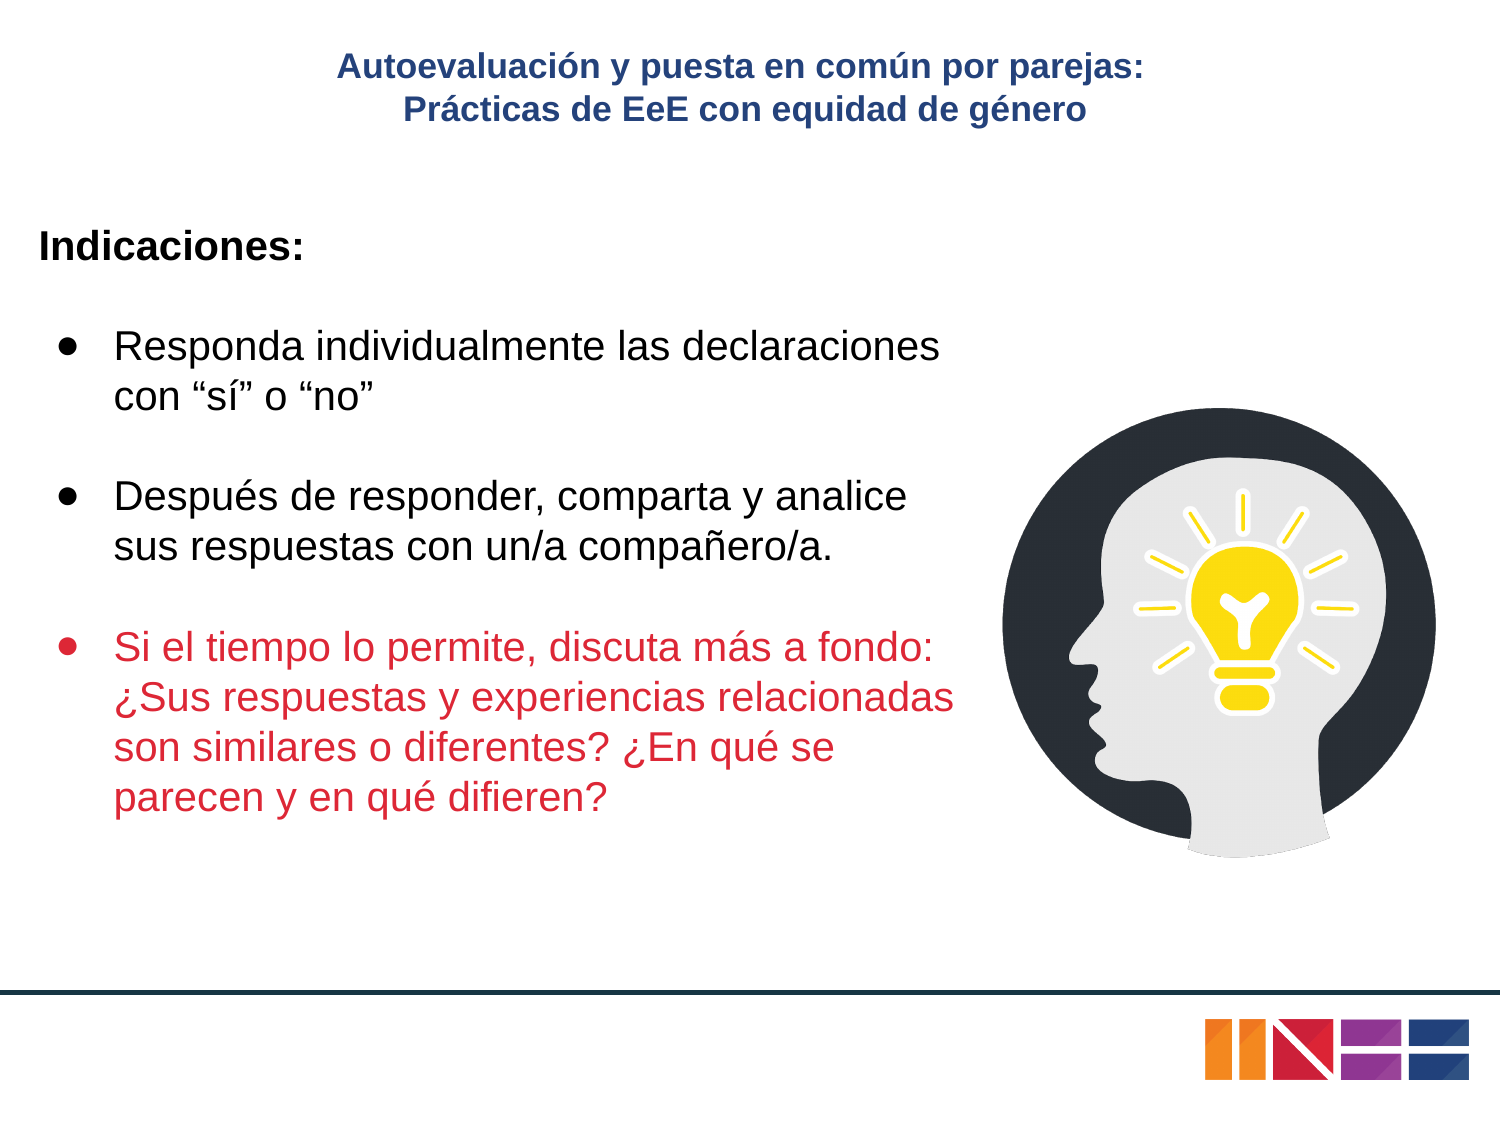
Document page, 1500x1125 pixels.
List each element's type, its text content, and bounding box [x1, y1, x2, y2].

list Indicaciones: Responda individualmente las declaraciones con “sí” o “no” Después de responder, comparta y analice sus respuestas con un/a compañero/a. Si el tiempo lo permite, discuta más a fondo: ¿Sus respuestas y experiencias relacionadas son similares o diferentes? ¿En qué se parecen y en qué difieren? [23, 203, 978, 966]
picture [1205, 1019, 1469, 1080]
picture [958, 317, 1481, 1013]
title Autoevaluación y puesta en común por parejas: Prácticas de EeE con equidad de género [23, 28, 1468, 145]
